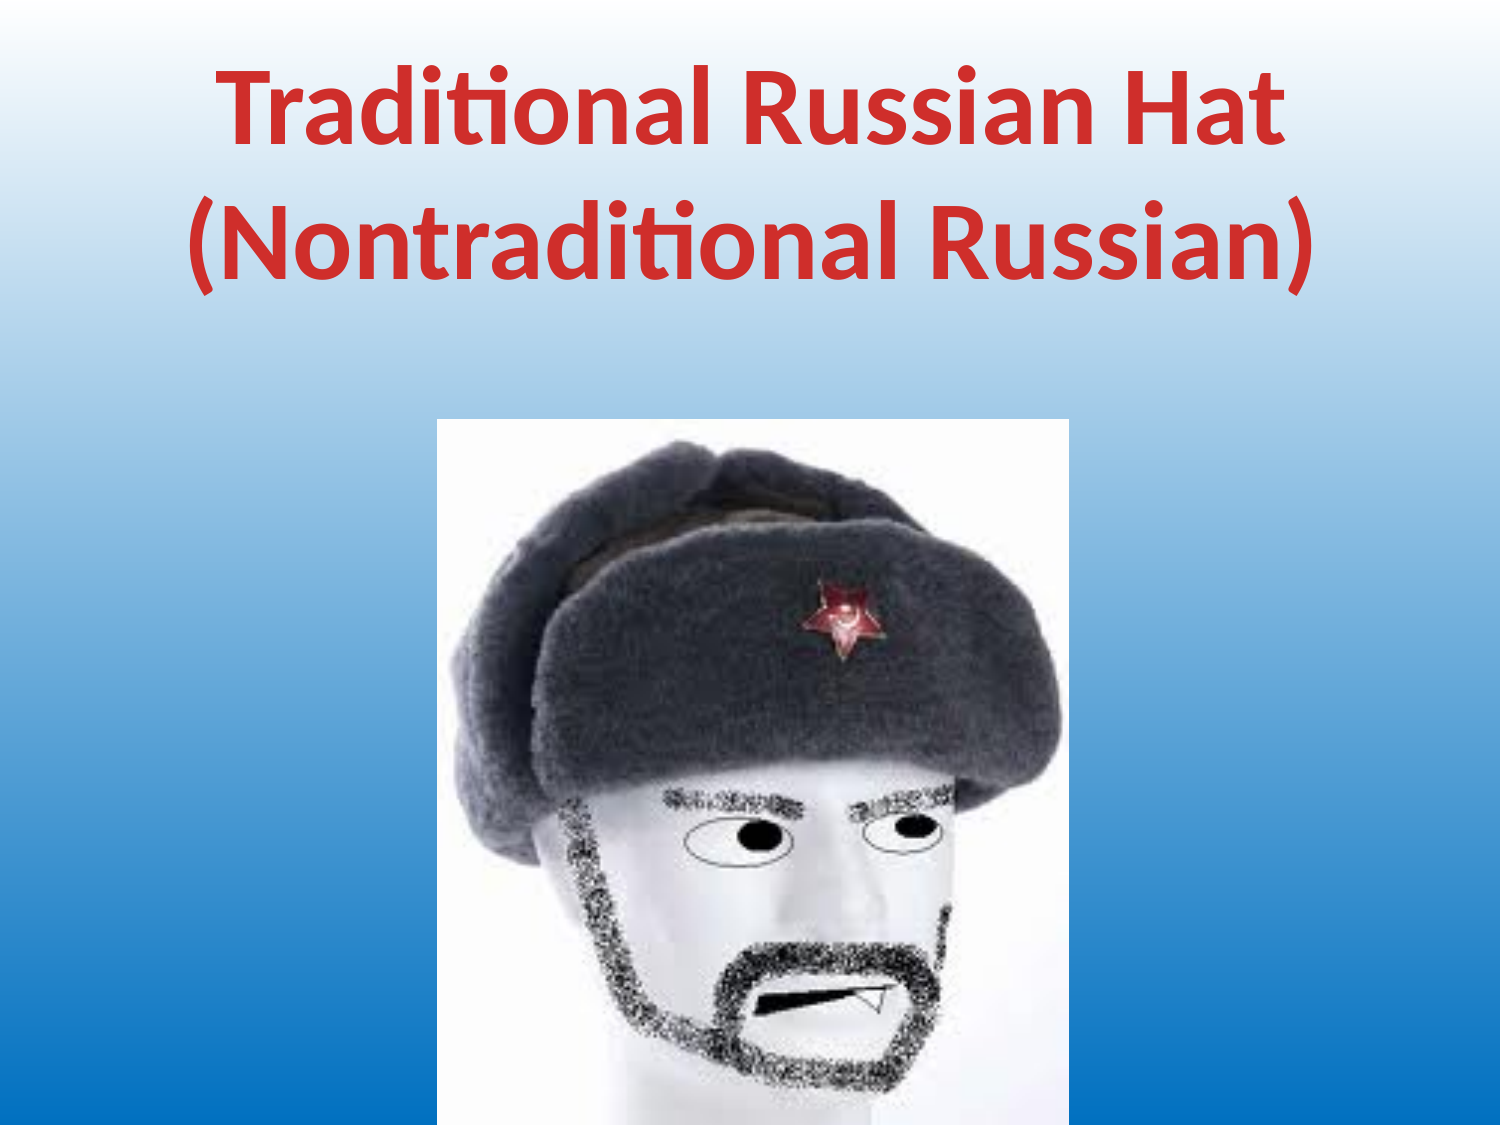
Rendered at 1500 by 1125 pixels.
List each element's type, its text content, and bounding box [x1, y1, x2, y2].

text_box Traditional Russian Hat (Nontraditional Russian) [168, 24, 1335, 310]
picture [437, 418, 1069, 1125]
